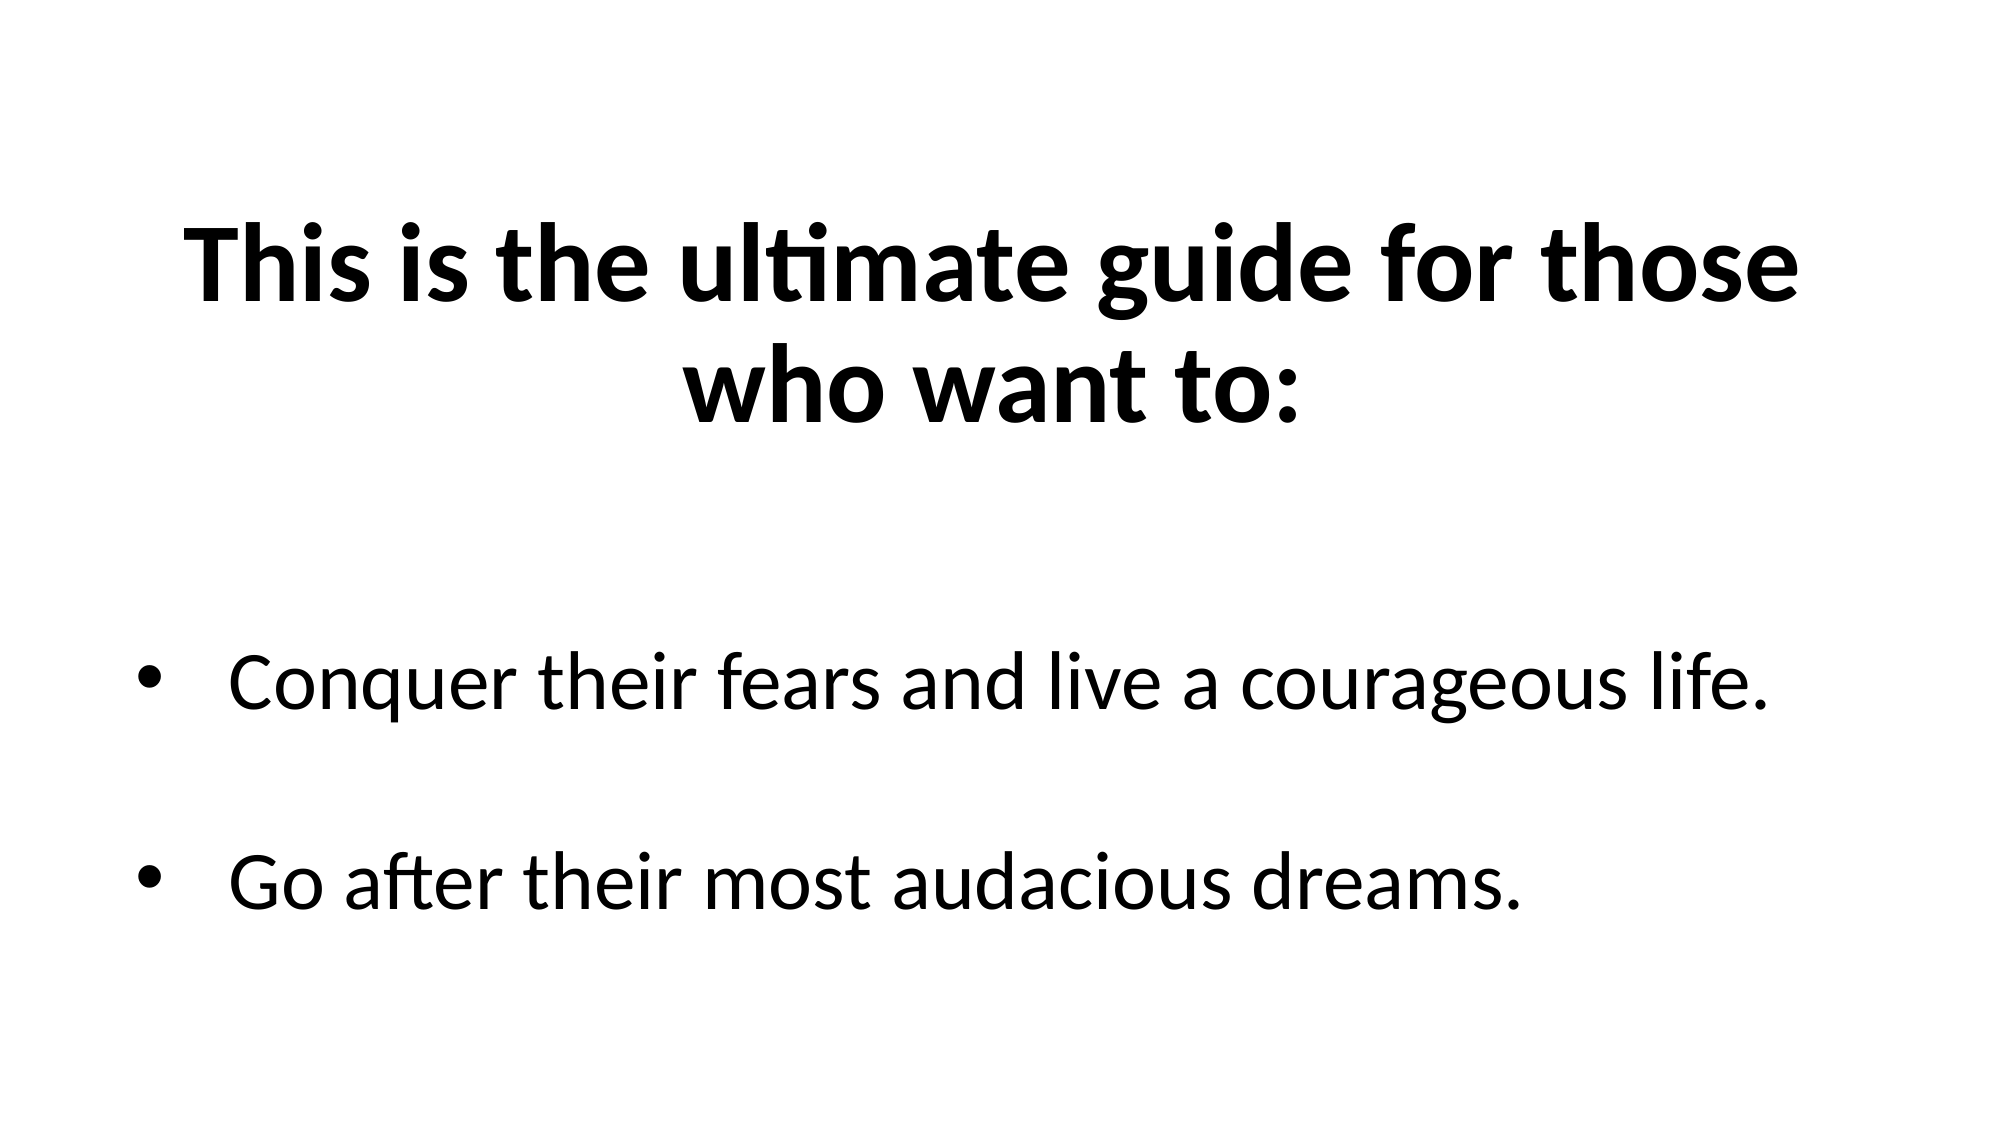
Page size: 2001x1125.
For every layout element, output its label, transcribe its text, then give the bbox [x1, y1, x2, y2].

text_box Conquer their fears and live a courageous life. Go after their most audacious dreams. [120, 618, 1905, 934]
list This is the ultimate guide for those who want to: [120, 196, 1867, 618]
